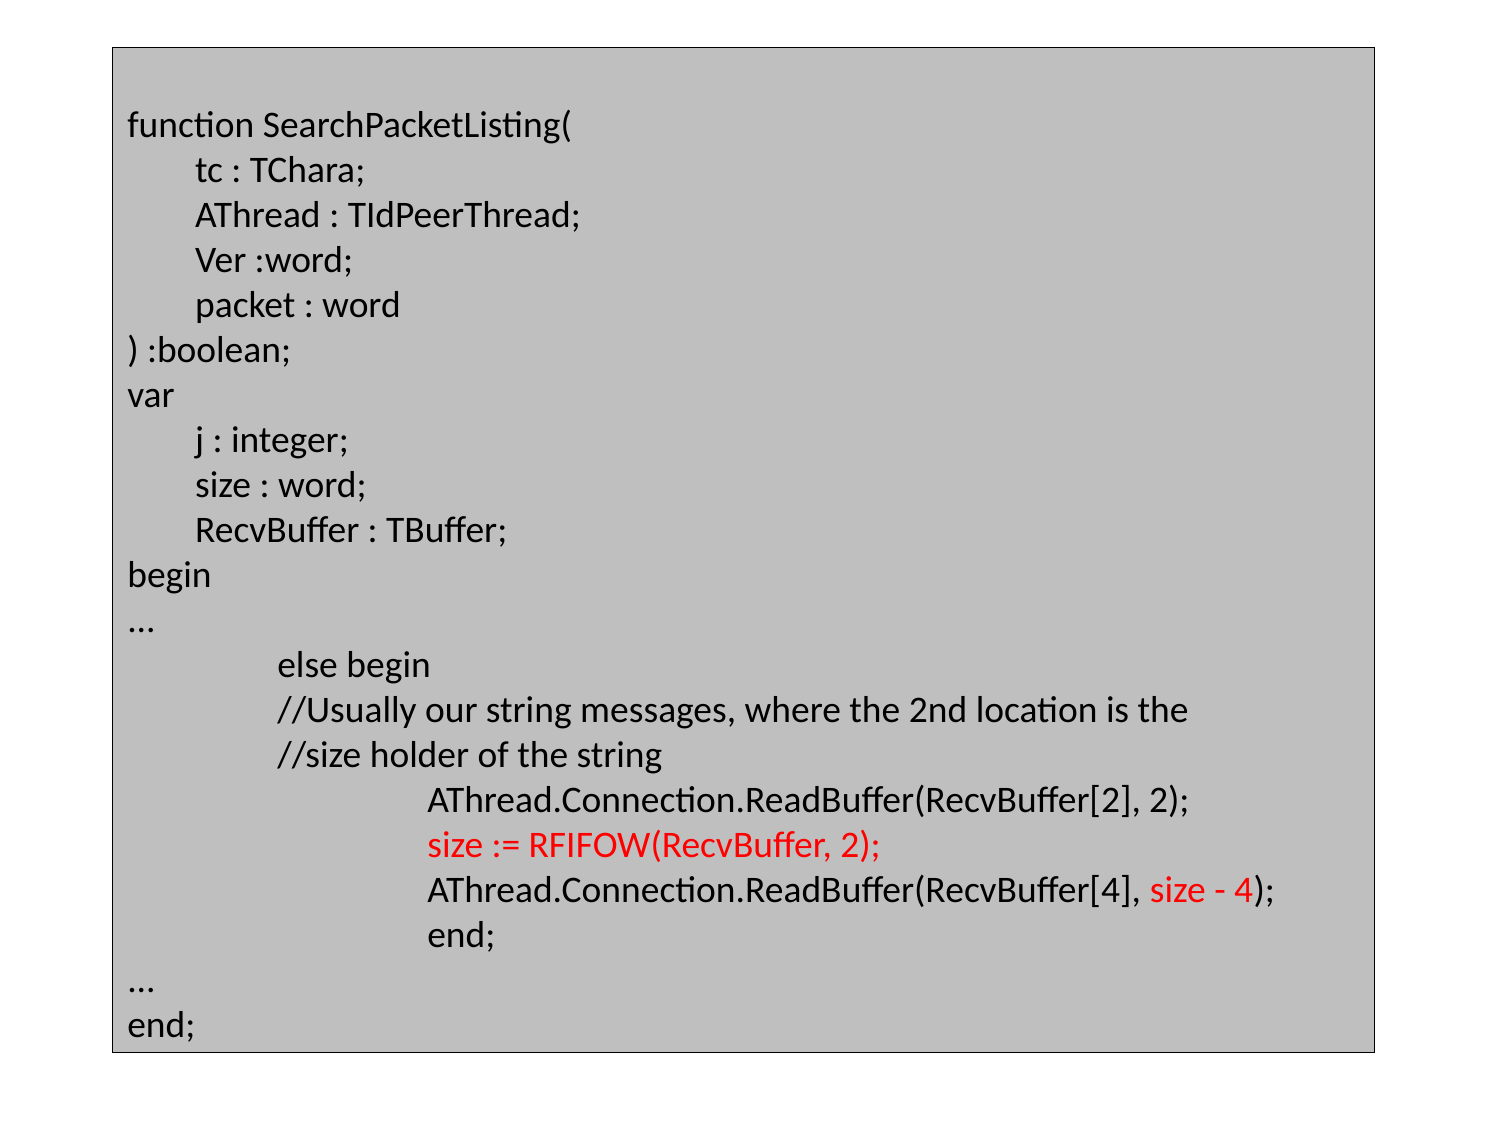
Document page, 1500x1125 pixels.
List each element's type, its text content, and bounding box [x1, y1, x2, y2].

text_box function SearchPacketListing( tc : TChara; AThread : TIdPeerThread; Ver :word; packet : word ) :boolean; var j : integer; size : word; RecvBuffer : TBuffer; begin ... else begin //Usually our string messages, where the 2nd location is the //size holder of the string AThread.Connection.ReadBuffer(RecvBuffer[2], 2); size := RFIFOW(RecvBuffer, 2); AThread.Connection.ReadBuffer(RecvBuffer[4], size - 4); end; ... end; [112, 47, 1375, 1053]
